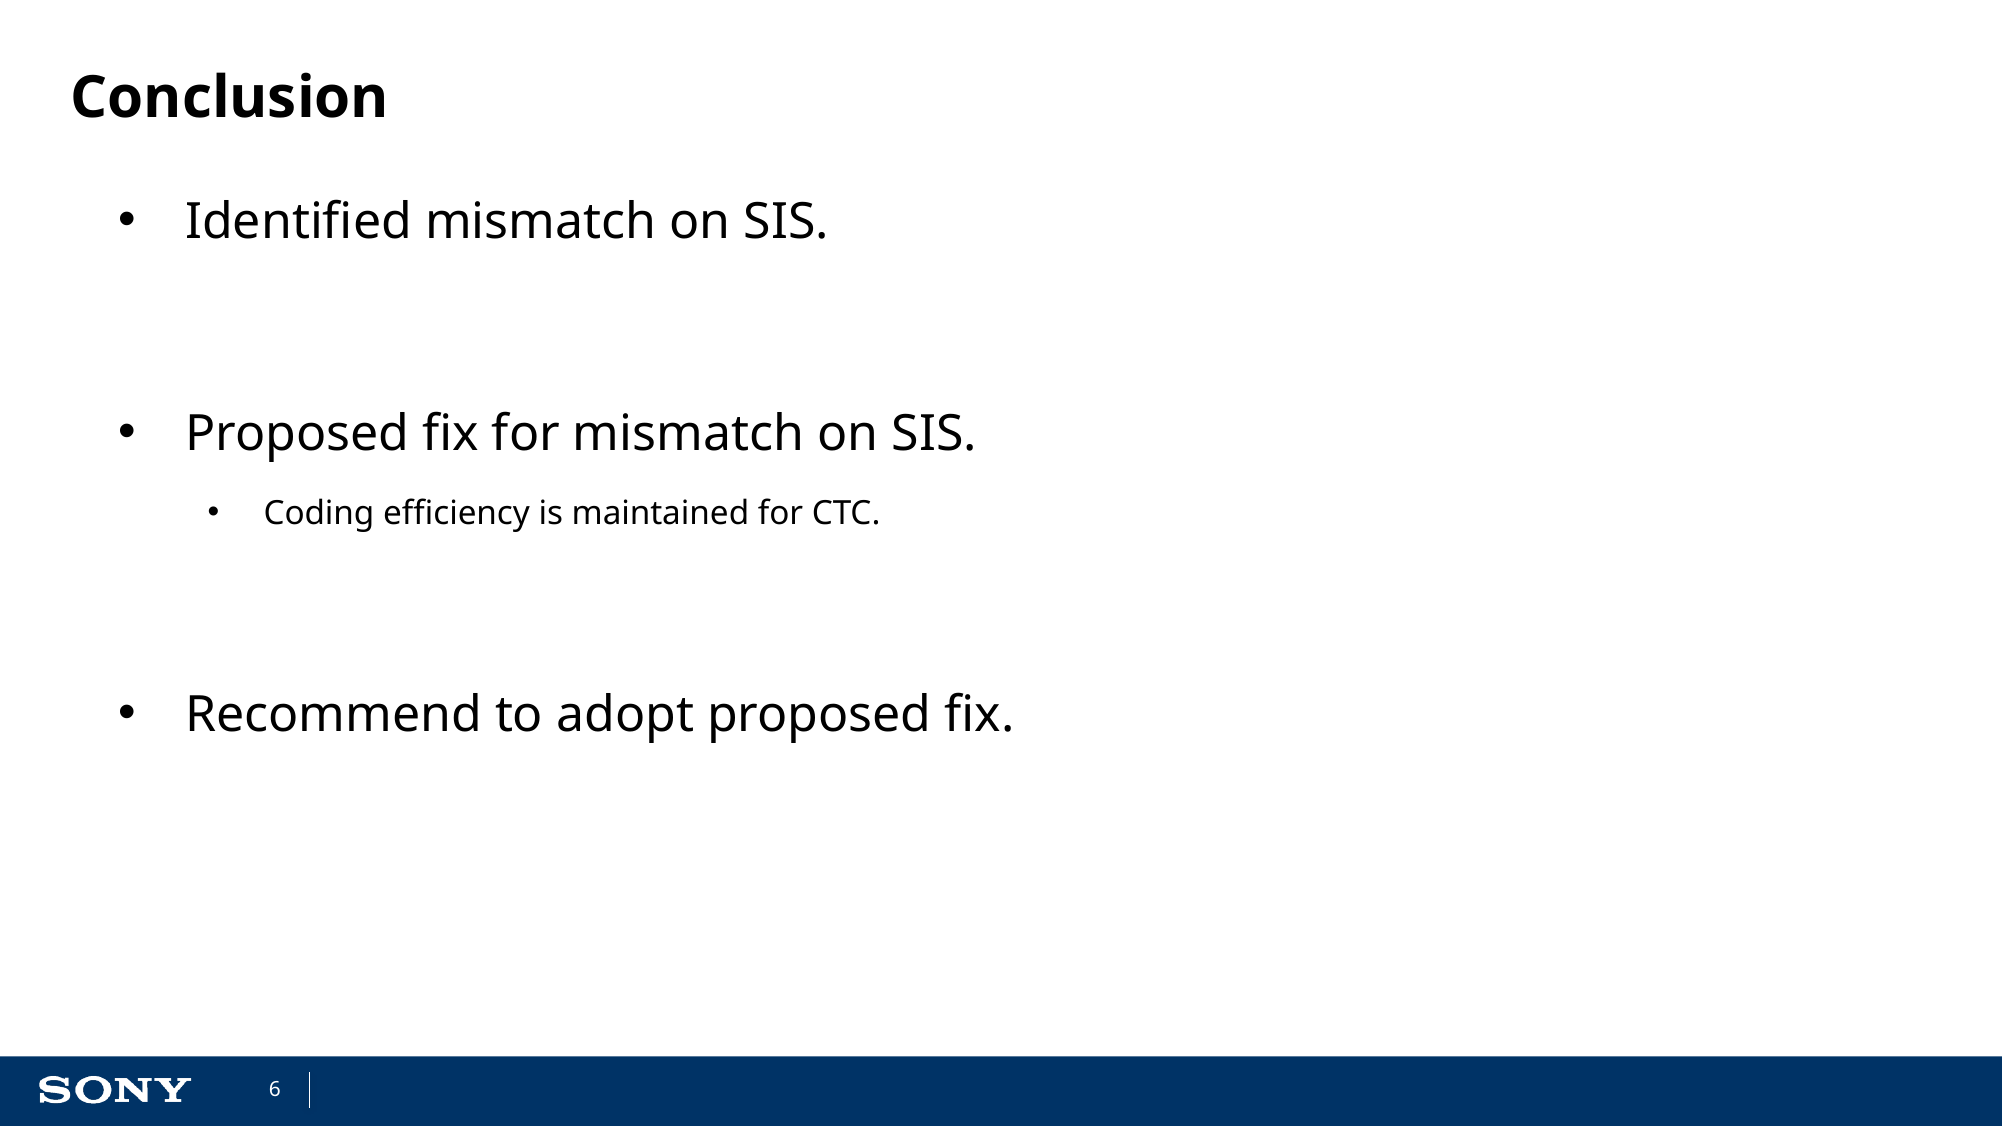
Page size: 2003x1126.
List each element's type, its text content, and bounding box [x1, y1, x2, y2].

title Conclusion [70, 59, 1931, 148]
picture [29, 1069, 202, 1113]
list Identified mismatch on SIS. Proposed fix for mismatch on SIS. Coding efficiency is maintained for CTC. Recommend to adopt proposed fix. [118, 177, 1884, 1025]
